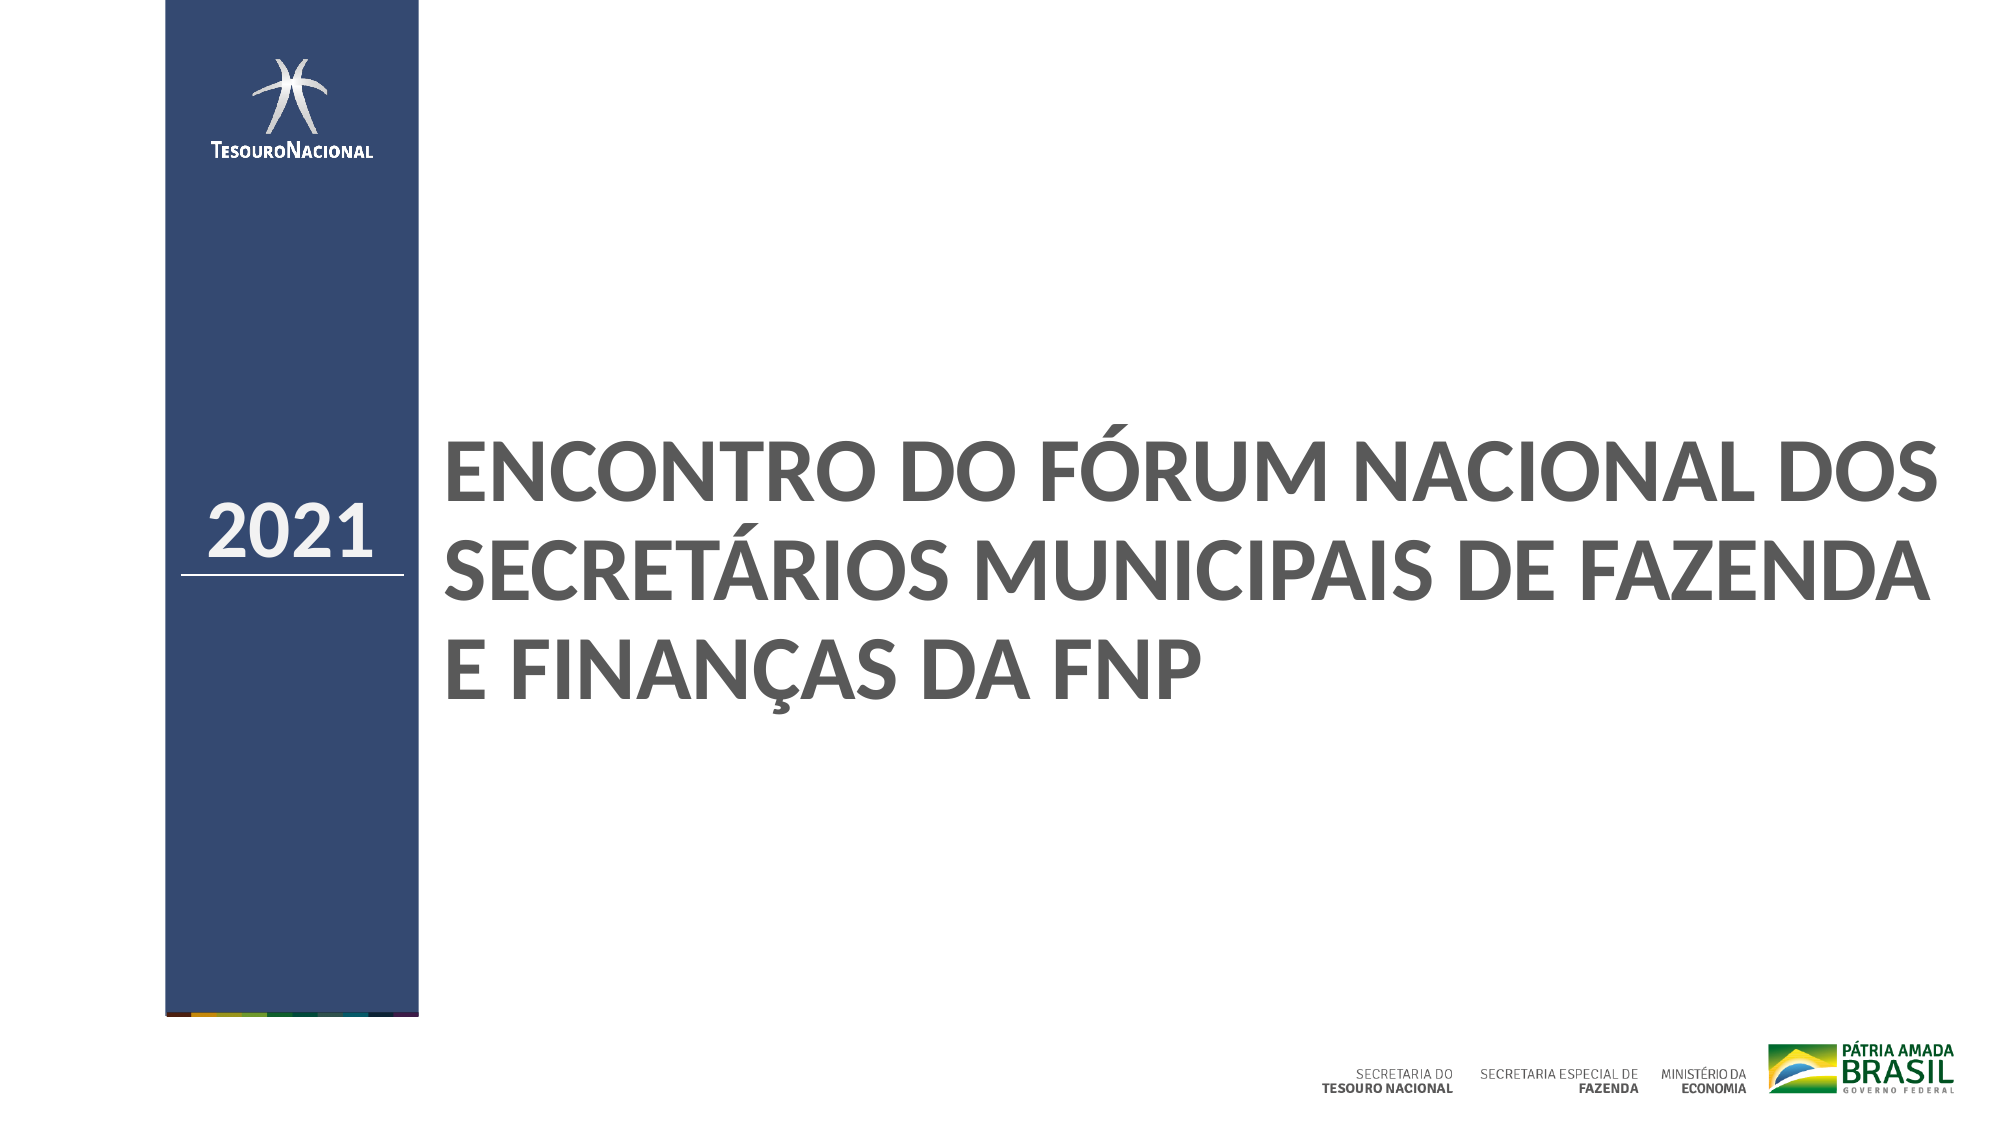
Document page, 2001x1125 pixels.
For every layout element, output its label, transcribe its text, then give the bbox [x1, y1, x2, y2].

picture [1298, 1020, 1977, 1117]
text_box 2021 [172, 467, 411, 582]
title ENCONTRO DO FÓRUM NACIONAL DOS SECRETÁRIOS MUNICIPAIS DE FAZENDA E FINANÇAS DA FNP [428, 398, 1987, 727]
picture [211, 59, 373, 158]
